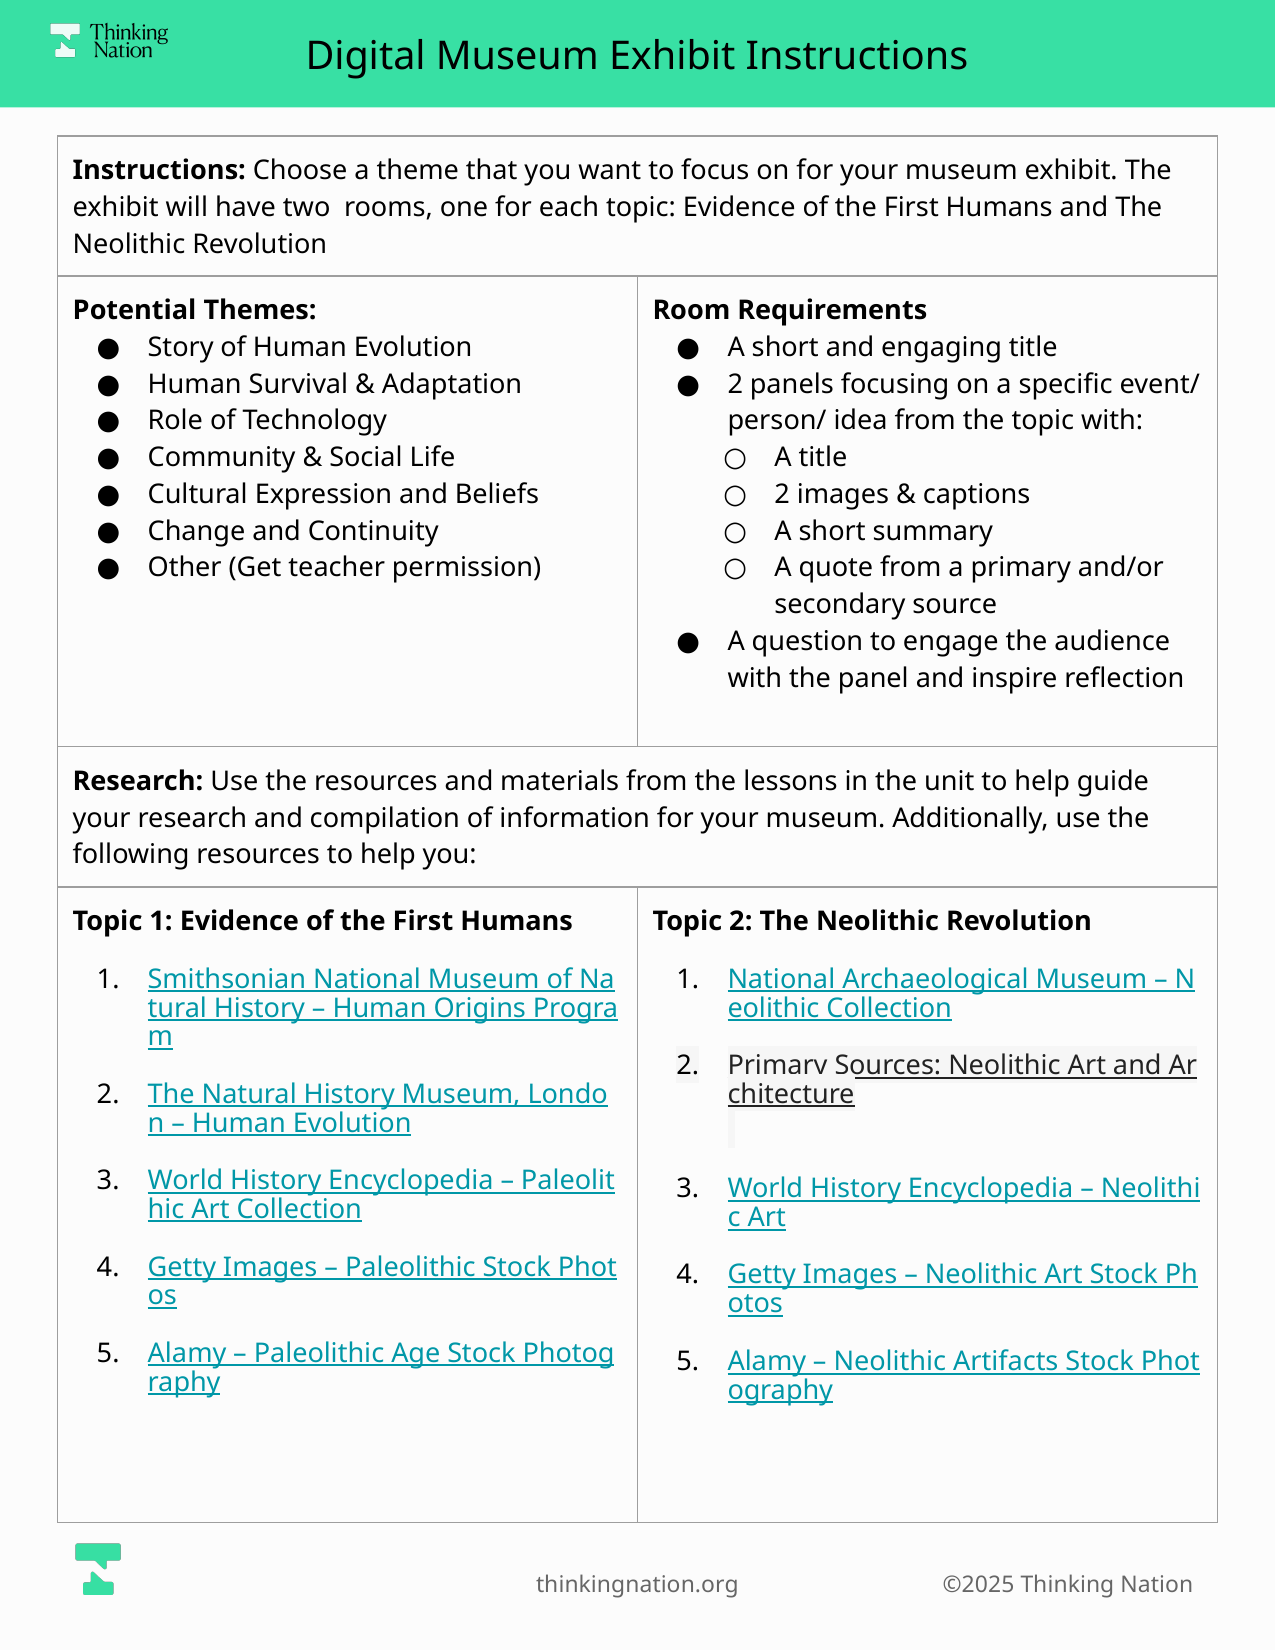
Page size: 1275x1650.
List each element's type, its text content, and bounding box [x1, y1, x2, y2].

text_box thinkingnation.org [486, 1553, 789, 1605]
table_cell Research: Use the resources and materials from the lessons in the unit to help guide your research and compilation of information for your museum. Additionally, use the following resources to help you: [58, 747, 1217, 886]
picture [36, 12, 172, 69]
text_box Digital Museum Exhibit Instructions [0, 0, 1275, 108]
table_cell Potential Themes: Story of Human Evolution Human Survival & Adaptation Role of Technology Community & Social Life Cultural Expression and Beliefs Change and Continuity Other (Get teacher permission) [58, 277, 637, 746]
text_box ©2025 Thinking Nation [907, 1553, 1210, 1605]
picture [62, 1533, 134, 1605]
table_header Instructions: Choose a theme that you want to focus on for your museum exhibit. The exhibit will have two rooms, one for each topic: Evidence of the First Humans and The Neolithic Revolution [58, 137, 1217, 275]
table_cell Room Requirements A short and engaging title 2 panels focusing on a specific event/ person/ idea from the topic with: A title 2 images & captions A short summary A quote from a primary and/or secondary source A question to engage the audience with the panel and inspire reflection [638, 277, 1217, 746]
table_cell Topic 1: Evidence of the First Humans Smithsonian National Museum of Natural History – Human Origins Program The Natural History Museum, London – Human Evolution World History Encyclopedia – Paleolithic Art Collection Getty Images – Paleolithic Stock Photos Alamy – Paleolithic Age Stock Photography [58, 888, 637, 1522]
table_cell Topic 2: The Neolithic Revolution National Archaeological Museum – Neolithic Collection Primary Sources: Neolithic Art and Architecture World History Encyclopedia – Neolithic Art Getty Images – Neolithic Art Stock Photos Alamy – Neolithic Artifacts Stock Photography [638, 888, 1217, 1522]
